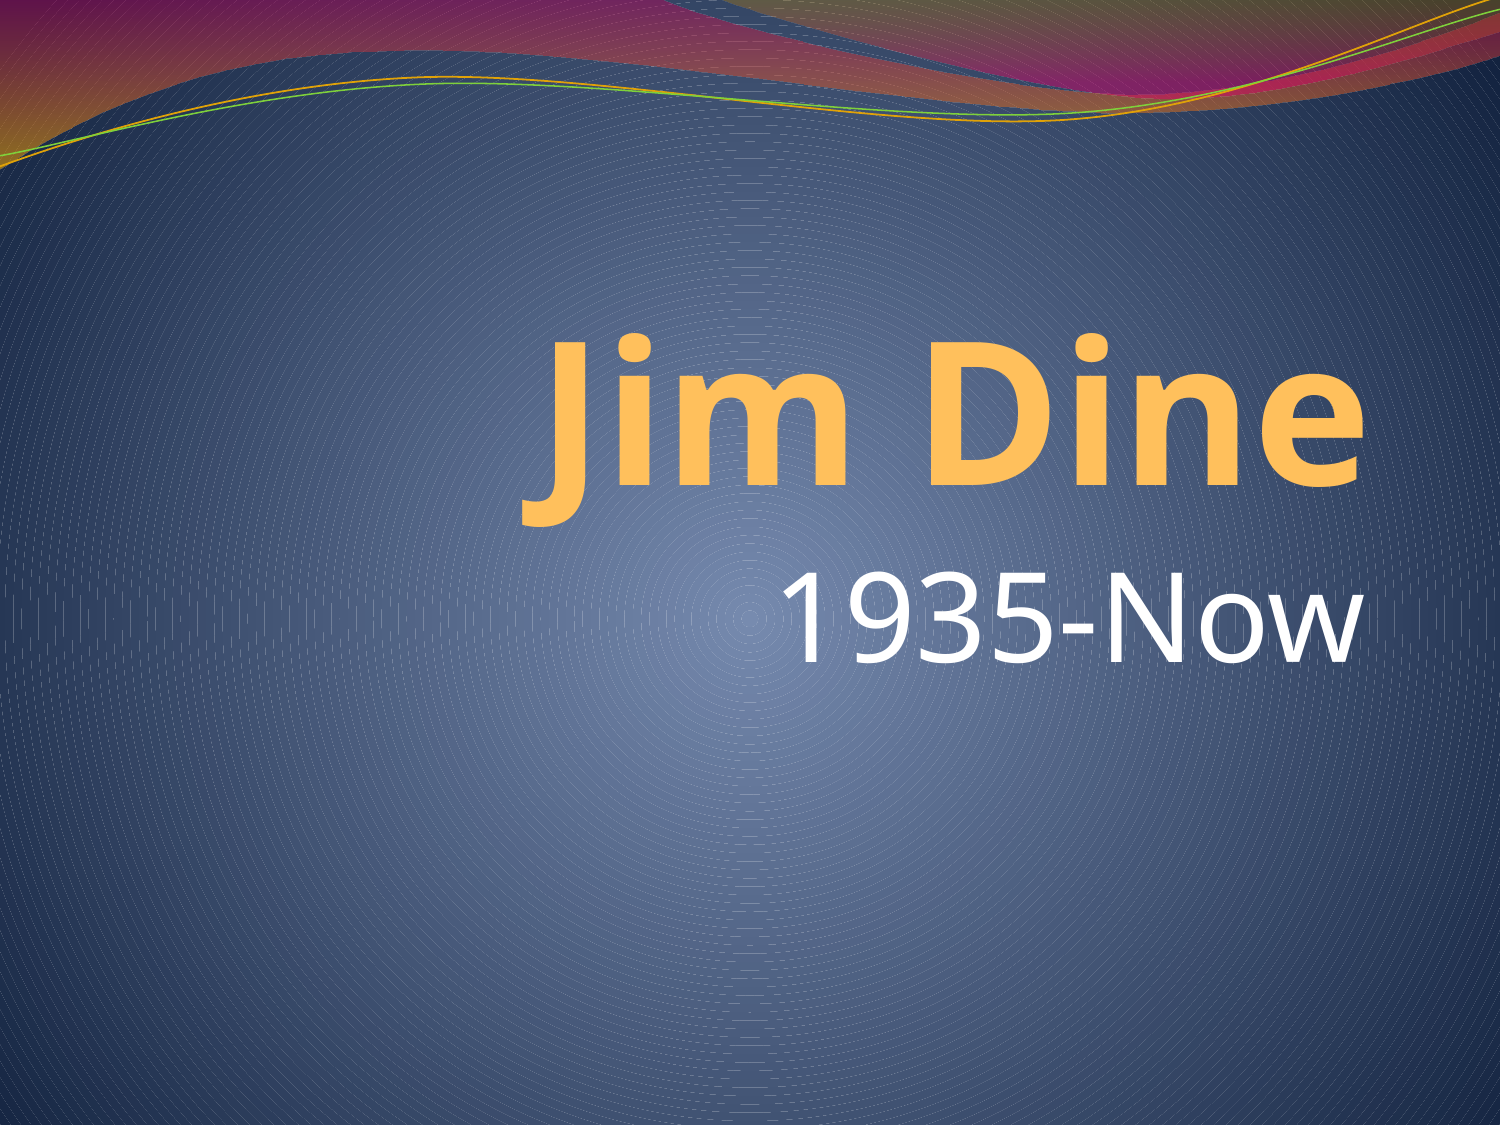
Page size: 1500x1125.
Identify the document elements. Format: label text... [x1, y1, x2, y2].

title Jim Dine [87, 224, 1376, 525]
subtitle 1935-Now [87, 529, 1376, 818]
